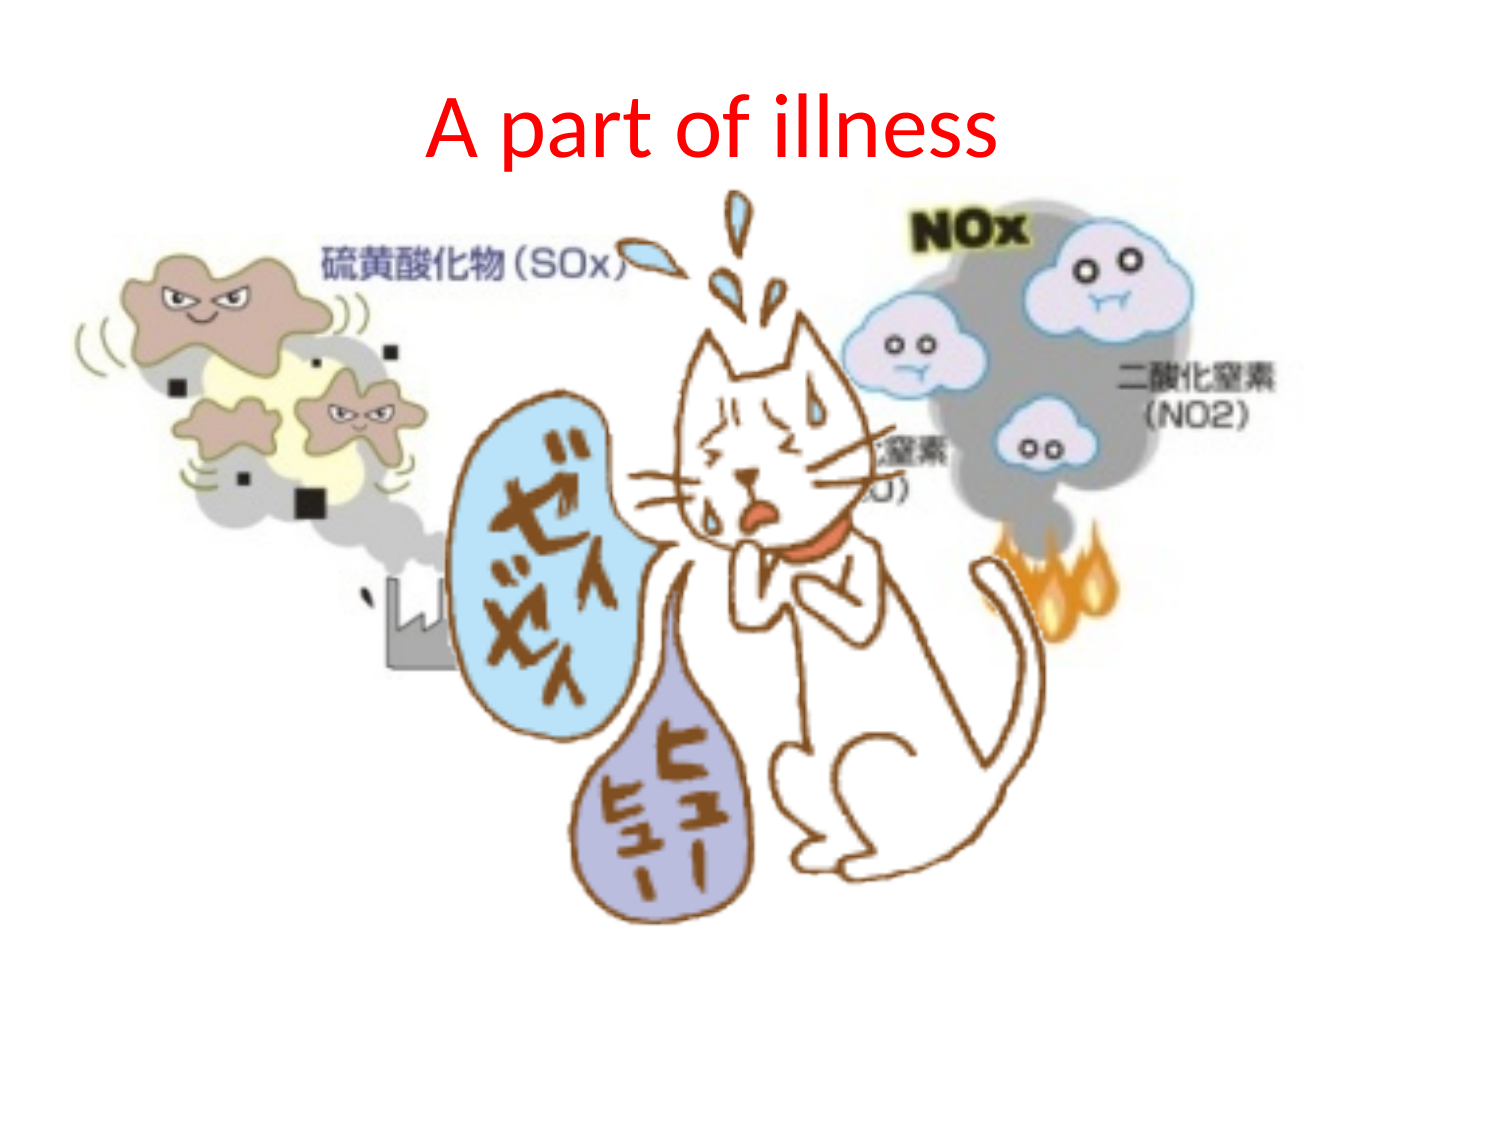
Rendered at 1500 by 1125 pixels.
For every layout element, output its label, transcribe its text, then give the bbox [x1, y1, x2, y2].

text_box A part of illness [410, 58, 1020, 184]
picture [70, 175, 1387, 971]
